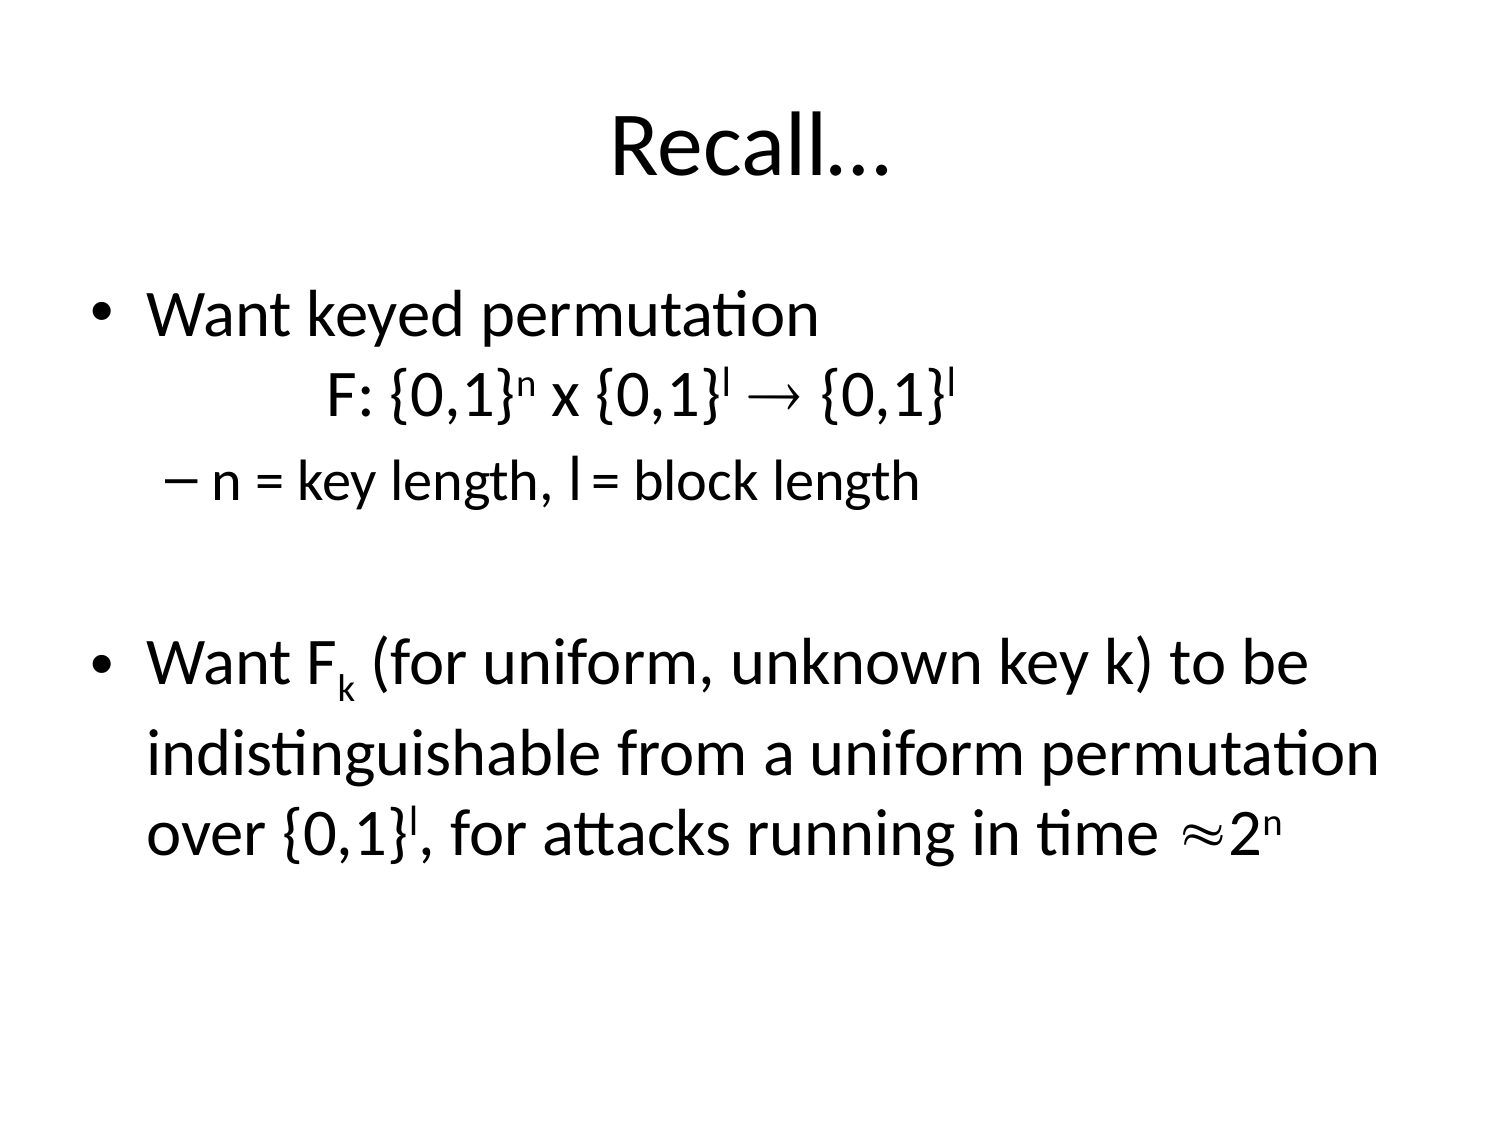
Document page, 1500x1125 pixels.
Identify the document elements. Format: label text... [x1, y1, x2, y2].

title Recall… [75, 45, 1425, 233]
list Want keyed permutation F: {0,1}n x {0,1}l  {0,1}l n = key length, l = block length Want Fk (for uniform, unknown key k) to be indistinguishable from a uniform permutation over {0,1}l, for attacks running in time 2n [75, 262, 1425, 1005]
